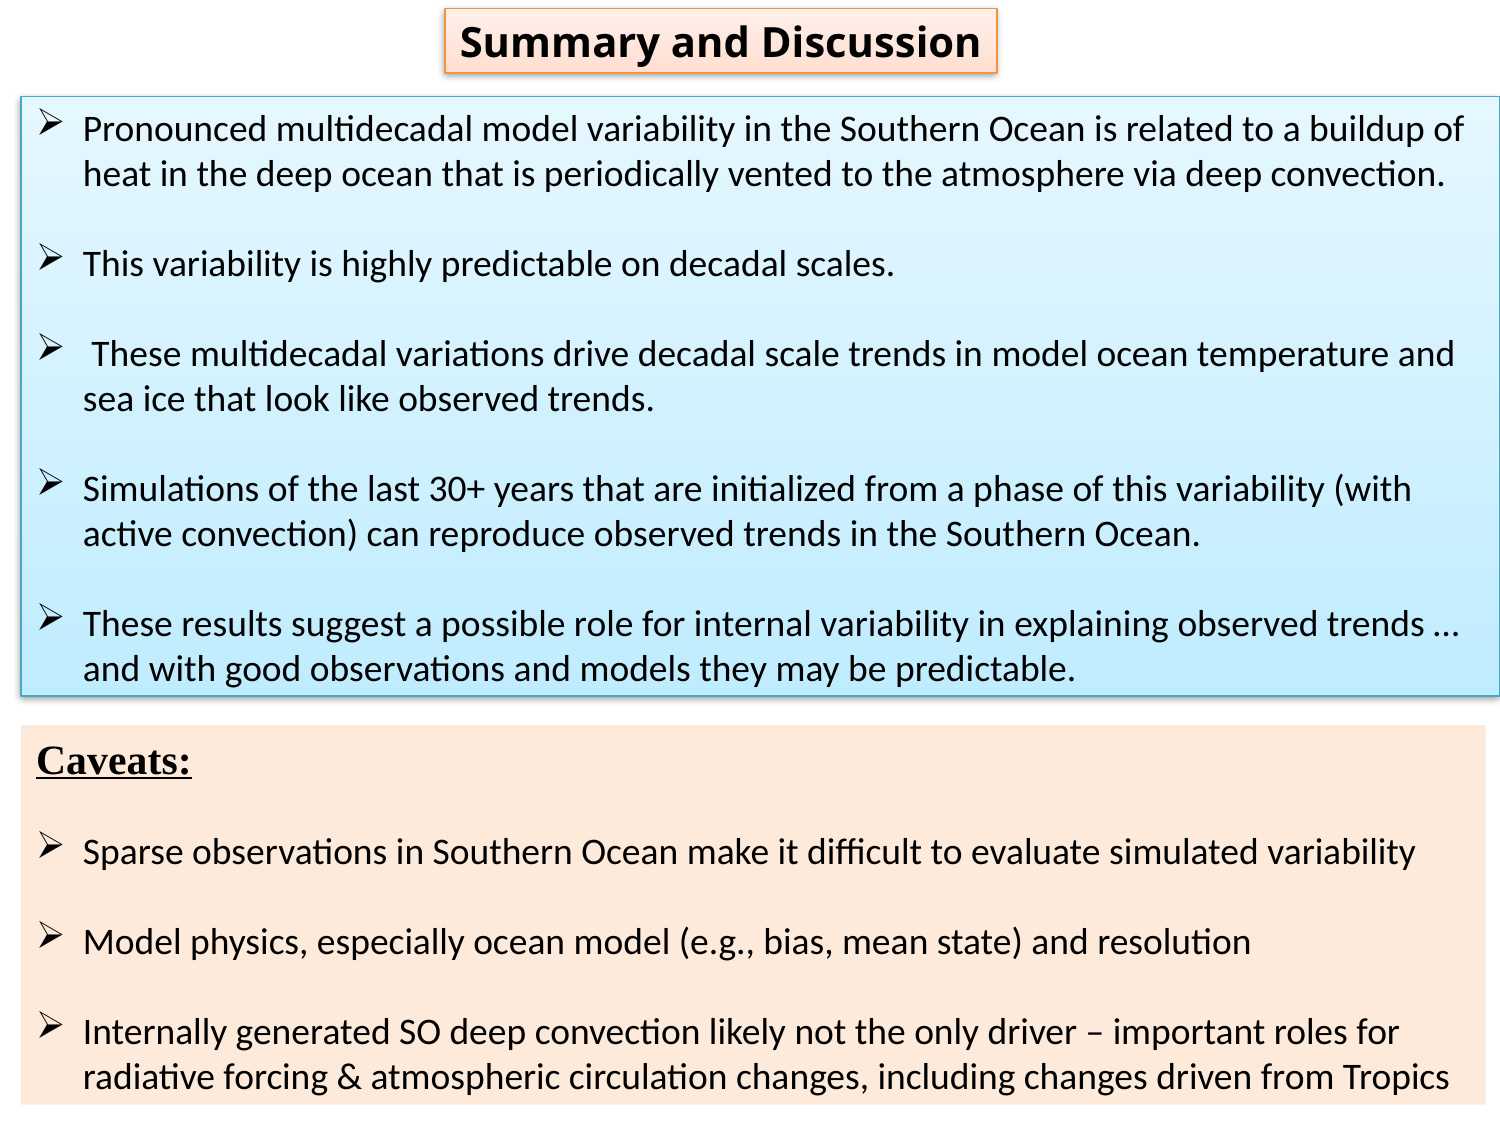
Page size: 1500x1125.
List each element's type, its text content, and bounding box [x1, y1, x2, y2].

text_box Caveats: Sparse observations in Southern Ocean make it difficult to evaluate simulated variability Model physics, especially ocean model (e.g., bias, mean state) and resolution Internally generated SO deep convection likely not the only driver – important roles for radiative forcing & atmospheric circulation changes, including changes driven from Tropics [21, 725, 1486, 1105]
text_box Summary and Discussion [444, 8, 998, 74]
text_box Pronounced multidecadal model variability in the Southern Ocean is related to a buildup of heat in the deep ocean that is periodically vented to the atmosphere via deep convection. This variability is highly predictable on decadal scales. These multidecadal variations drive decadal scale trends in model ocean temperature and sea ice that look like observed trends. Simulations of the last 30+ years that are initialized from a phase of this variability (with active convection) can reproduce observed trends in the Southern Ocean. These results suggest a possible role for internal variability in explaining observed trends … and with good observations and models they may be predictable. [20, 96, 1500, 697]
